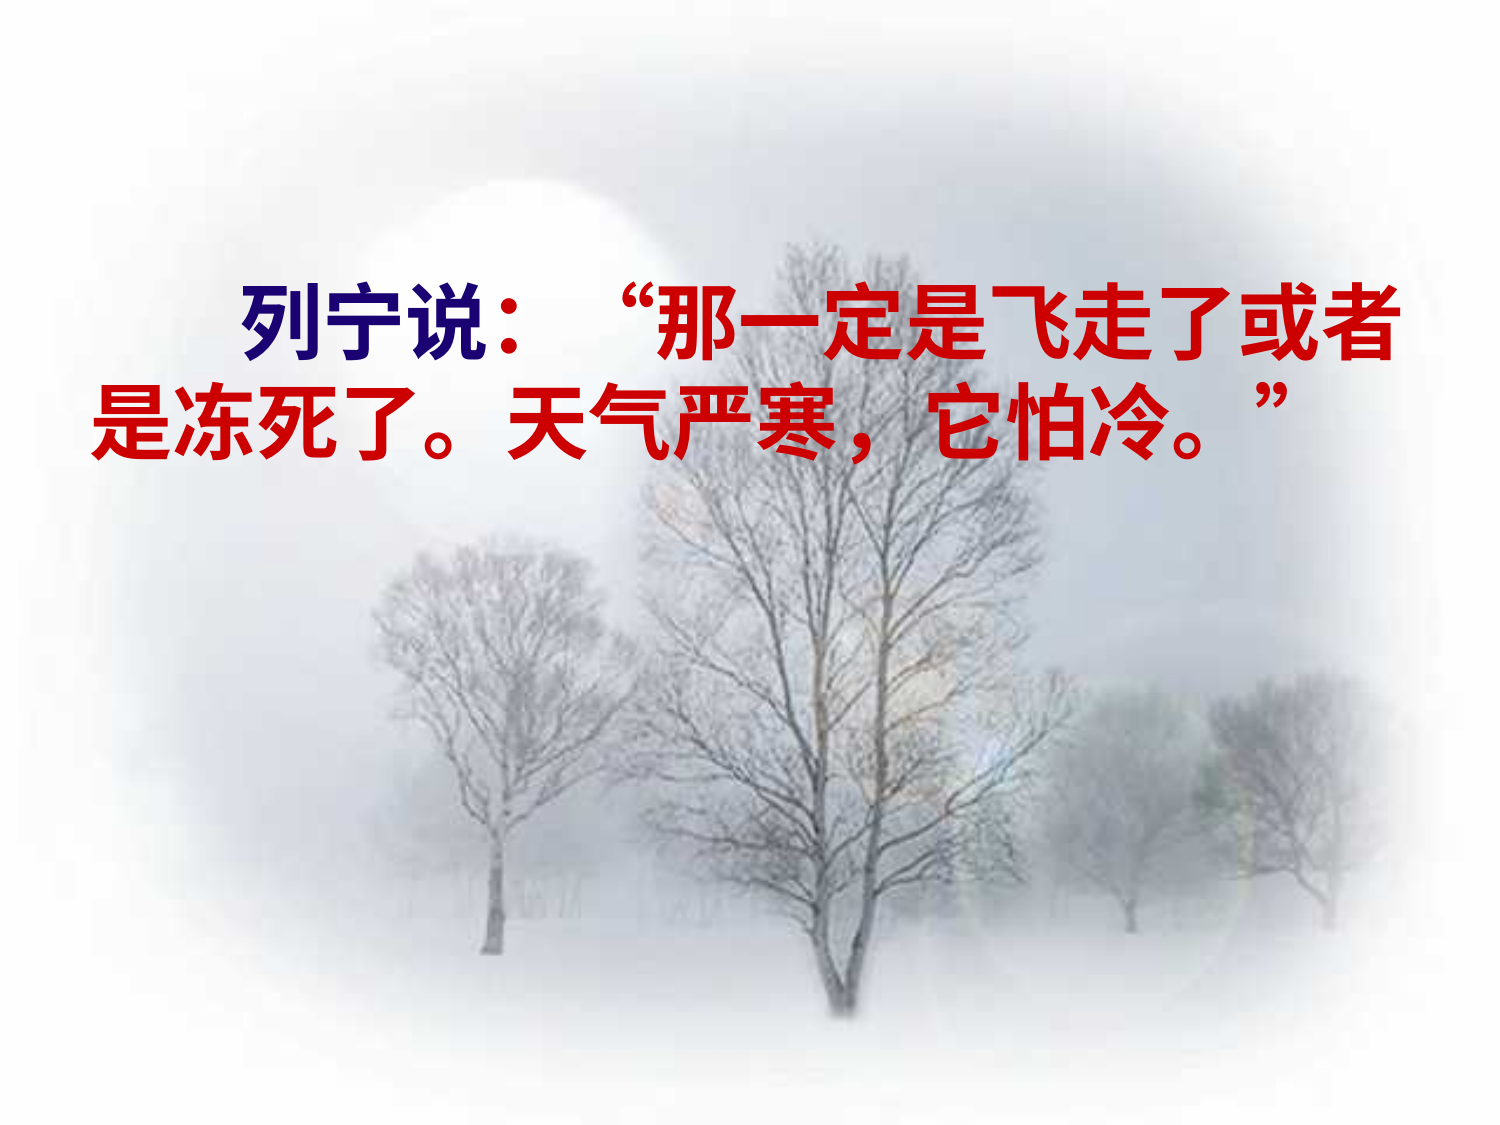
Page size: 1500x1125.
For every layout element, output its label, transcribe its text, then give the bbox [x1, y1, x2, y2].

picture [0, 0, 1500, 1125]
list 列宁说：“那一定是飞走了或者是冻死了。天气严寒，它怕冷。” [74, 262, 1426, 1006]
